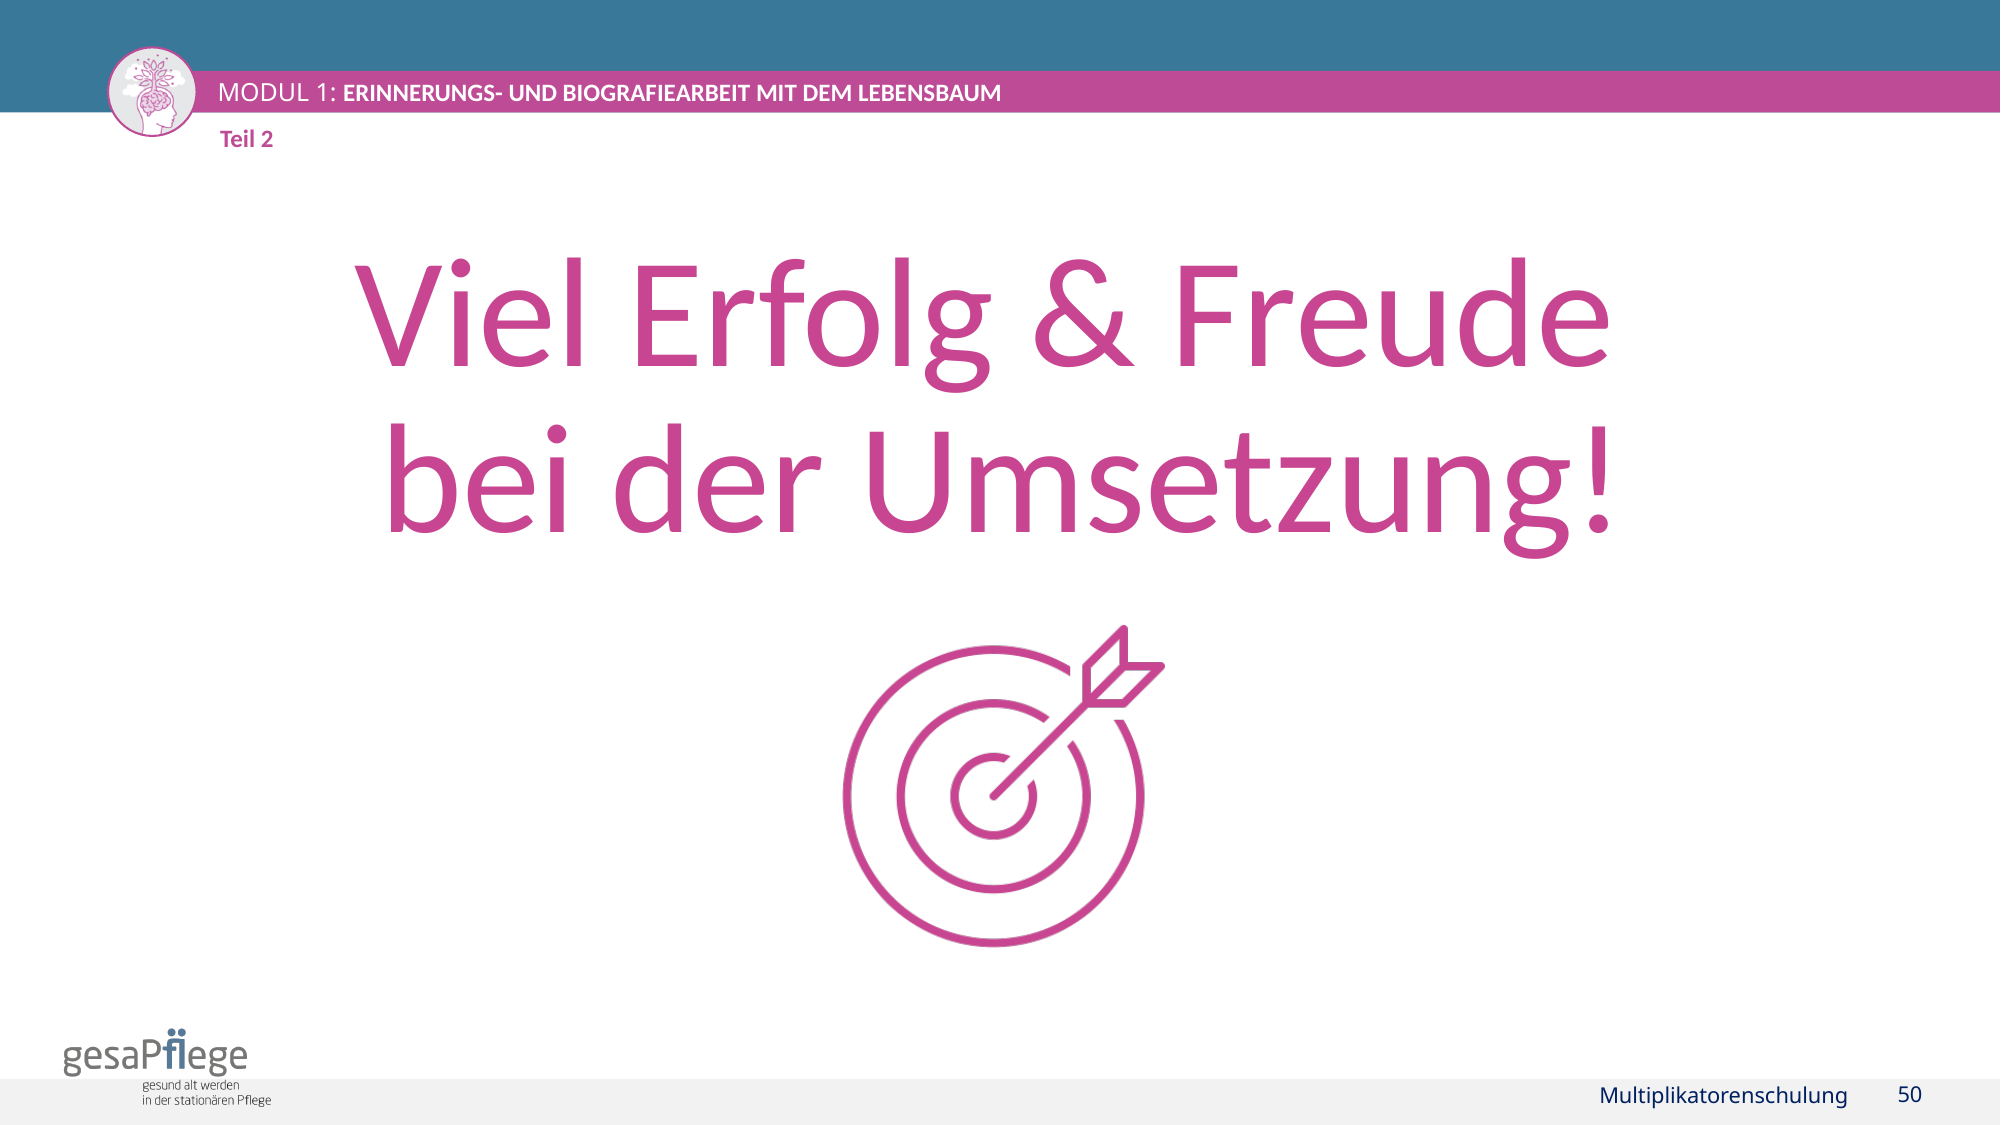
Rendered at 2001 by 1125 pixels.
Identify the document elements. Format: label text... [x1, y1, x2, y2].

picture [62, 1027, 272, 1108]
footer Multiplikatorenschulung [1111, 1076, 1863, 1114]
list Teil 2 [208, 120, 428, 153]
picture [802, 592, 1198, 988]
slide_number 50 [1863, 1076, 1938, 1114]
